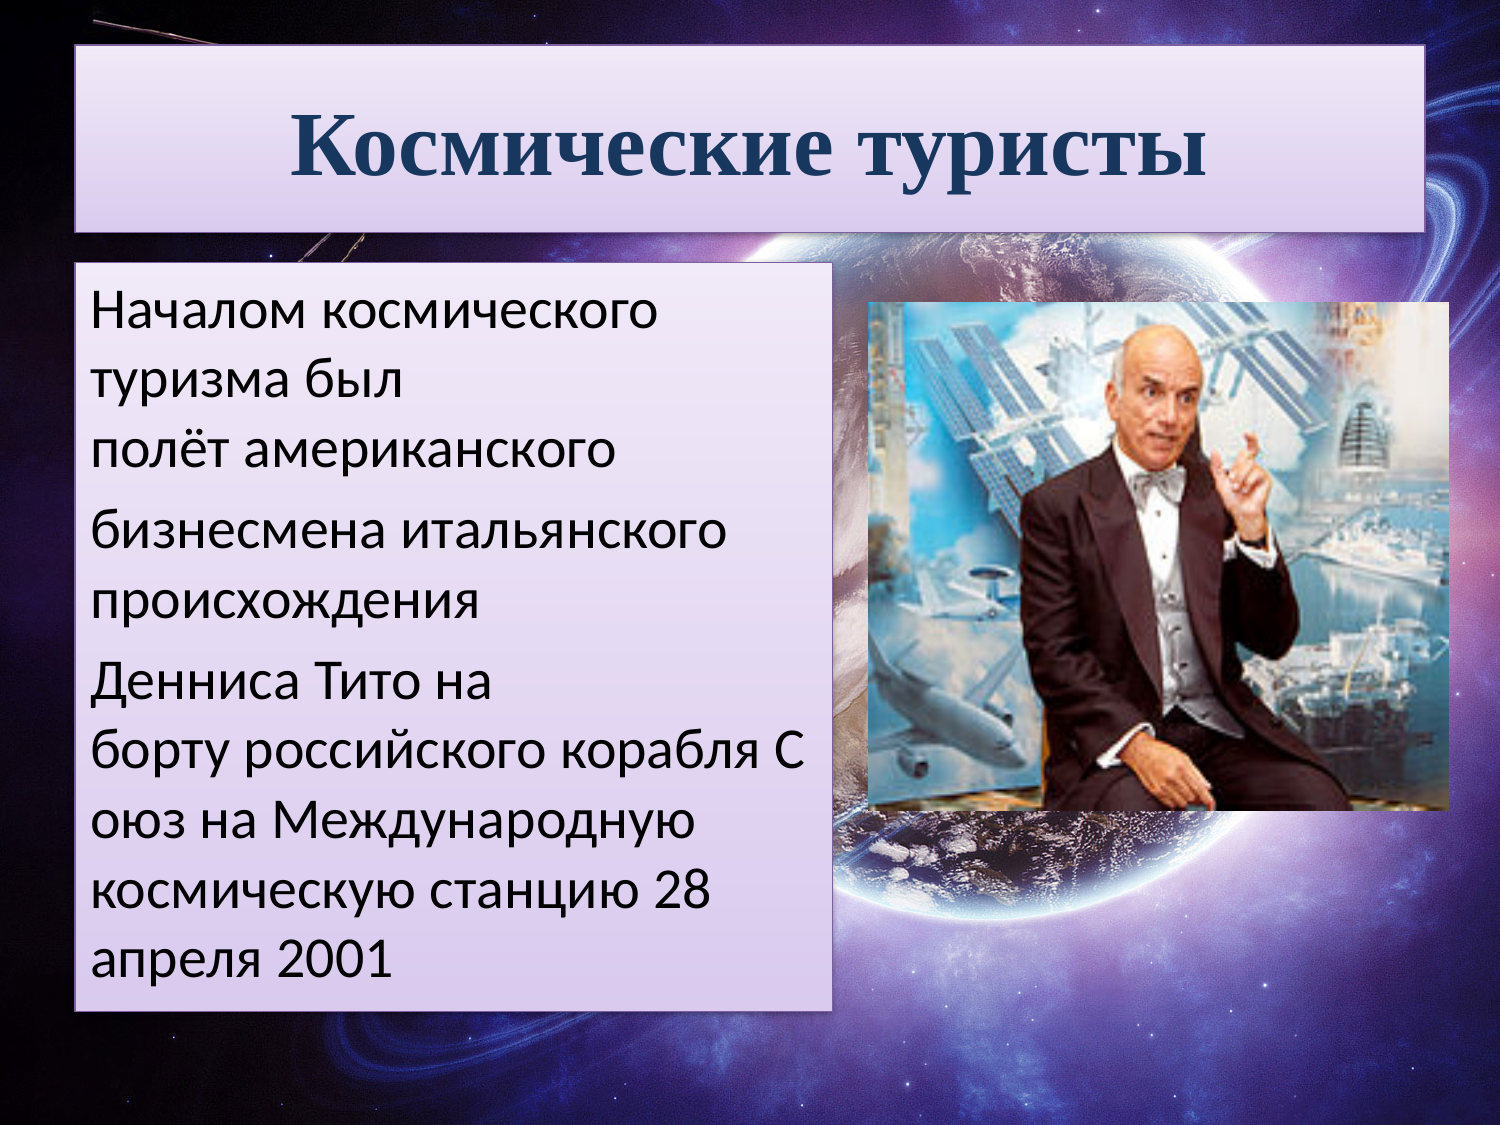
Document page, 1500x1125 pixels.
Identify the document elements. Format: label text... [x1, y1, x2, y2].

title Космические туристы [74, 44, 1426, 233]
list Началом космического туризма был полёт американского бизнесмена итальянского происхождения Денниса Тито на борту российского корабля Союз на Международную космическую станцию 28 апреля 2001 [74, 262, 833, 1012]
picture [0, 0, 1500, 1125]
